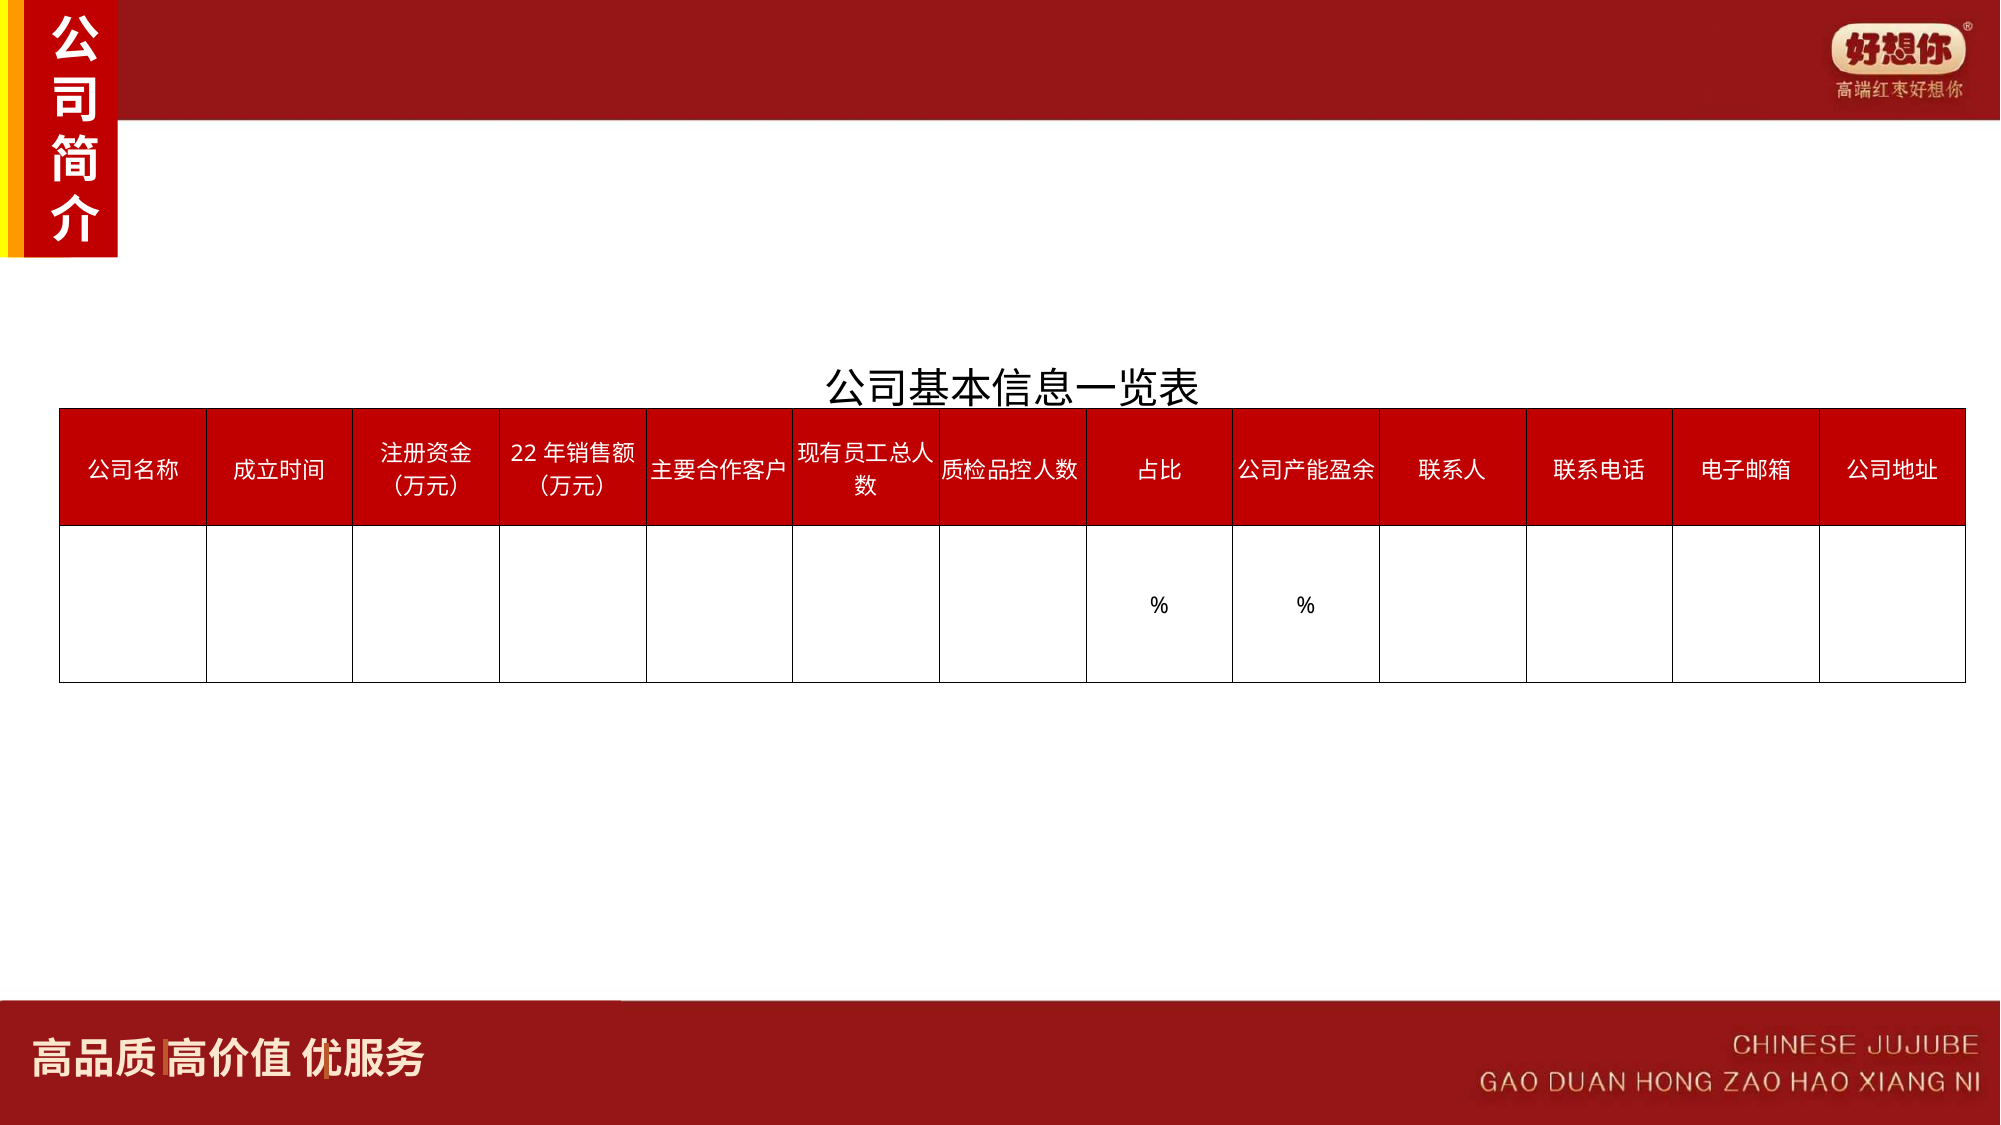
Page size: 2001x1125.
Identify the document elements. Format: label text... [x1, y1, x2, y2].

table_cell [60, 526, 206, 682]
table_cell [1380, 526, 1526, 682]
table_cell % [1233, 526, 1379, 682]
table_cell [647, 526, 792, 682]
table_cell [1673, 526, 1819, 682]
table_cell 公司产能盈余 [1233, 409, 1379, 525]
table_cell 电子邮箱 [1673, 409, 1819, 525]
table_cell 注册资金 （万元） [353, 409, 499, 525]
table_cell [940, 526, 1086, 682]
table_cell [793, 526, 939, 682]
table_cell % [1087, 526, 1232, 682]
table_cell 成立时间 [207, 409, 352, 525]
picture [0, 0, 2000, 1125]
table_header 公司基本信息一览表 [60, 354, 1966, 408]
table_cell 公司名称 [60, 409, 206, 525]
table_cell [353, 526, 499, 682]
table_cell [1527, 526, 1672, 682]
text_box [23, 0, 119, 259]
table_cell 现有员工总人数 [793, 409, 939, 525]
table_cell [500, 526, 646, 682]
table_cell 联系电话 [1527, 409, 1672, 525]
table_cell 主要合作客户 [647, 409, 792, 525]
text_box [0, 0, 7, 259]
table_cell [1820, 526, 1965, 682]
table_cell 联系人 [1380, 409, 1526, 525]
table_cell 22年销售额（万元） [500, 409, 646, 525]
text_box 公司简介 [35, 0, 84, 255]
text_box [7, 0, 23, 259]
table_cell 质检品控人数 [940, 409, 1086, 525]
table_cell 占比 [1087, 409, 1232, 525]
table_cell [207, 526, 352, 682]
table_cell 公司地址 [1820, 409, 1965, 525]
